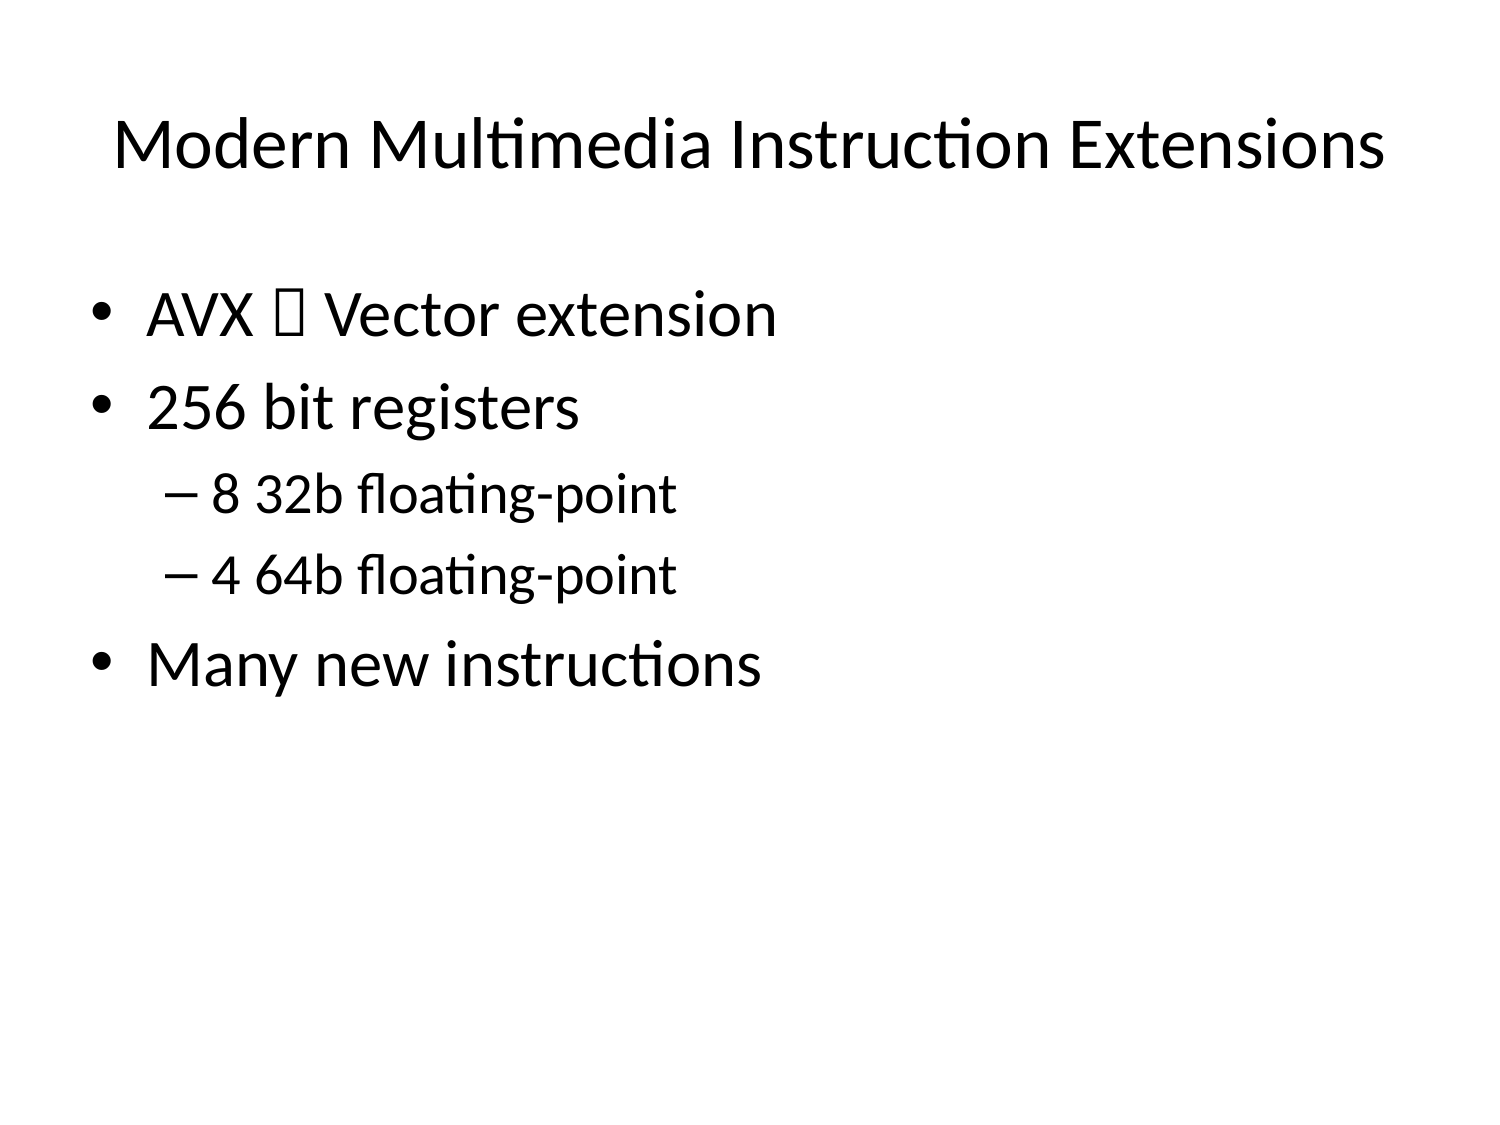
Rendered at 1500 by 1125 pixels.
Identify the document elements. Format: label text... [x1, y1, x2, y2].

list AVX  Vector extension 256 bit registers 8 32b floating-point 4 64b floating-point Many new instructions [75, 262, 1425, 1005]
title Modern Multimedia Instruction Extensions [75, 45, 1425, 233]
